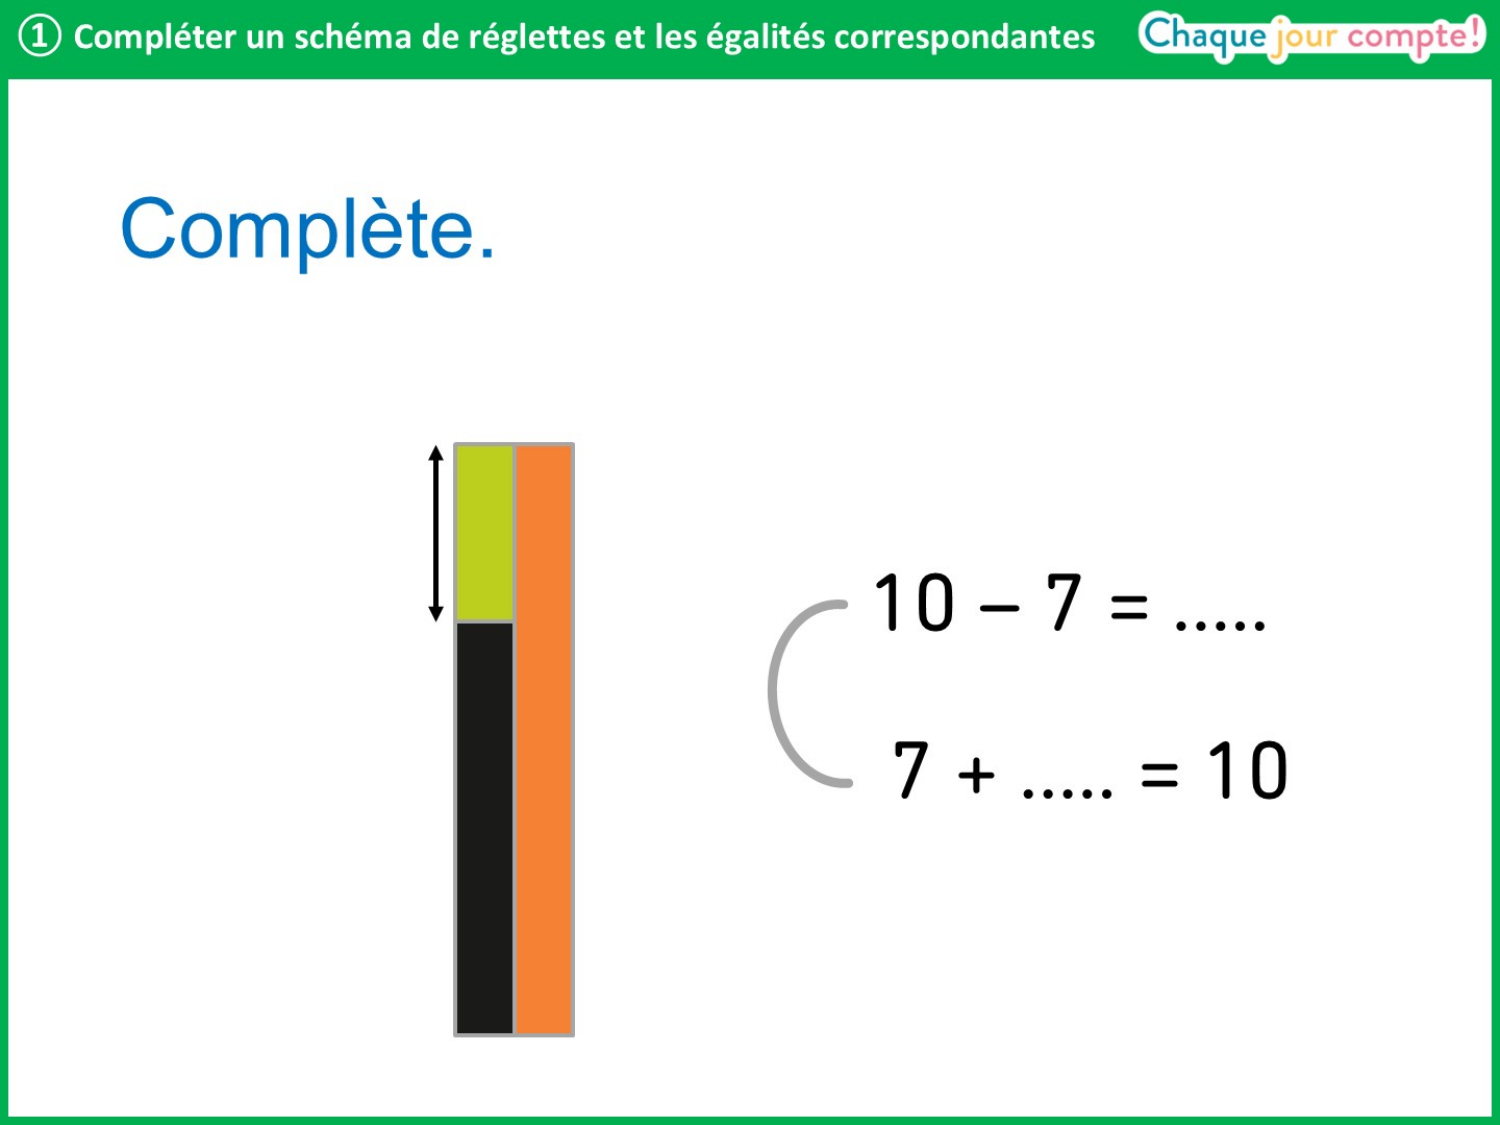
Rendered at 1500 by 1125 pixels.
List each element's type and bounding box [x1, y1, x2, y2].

list [0, 0, 1500, 1125]
